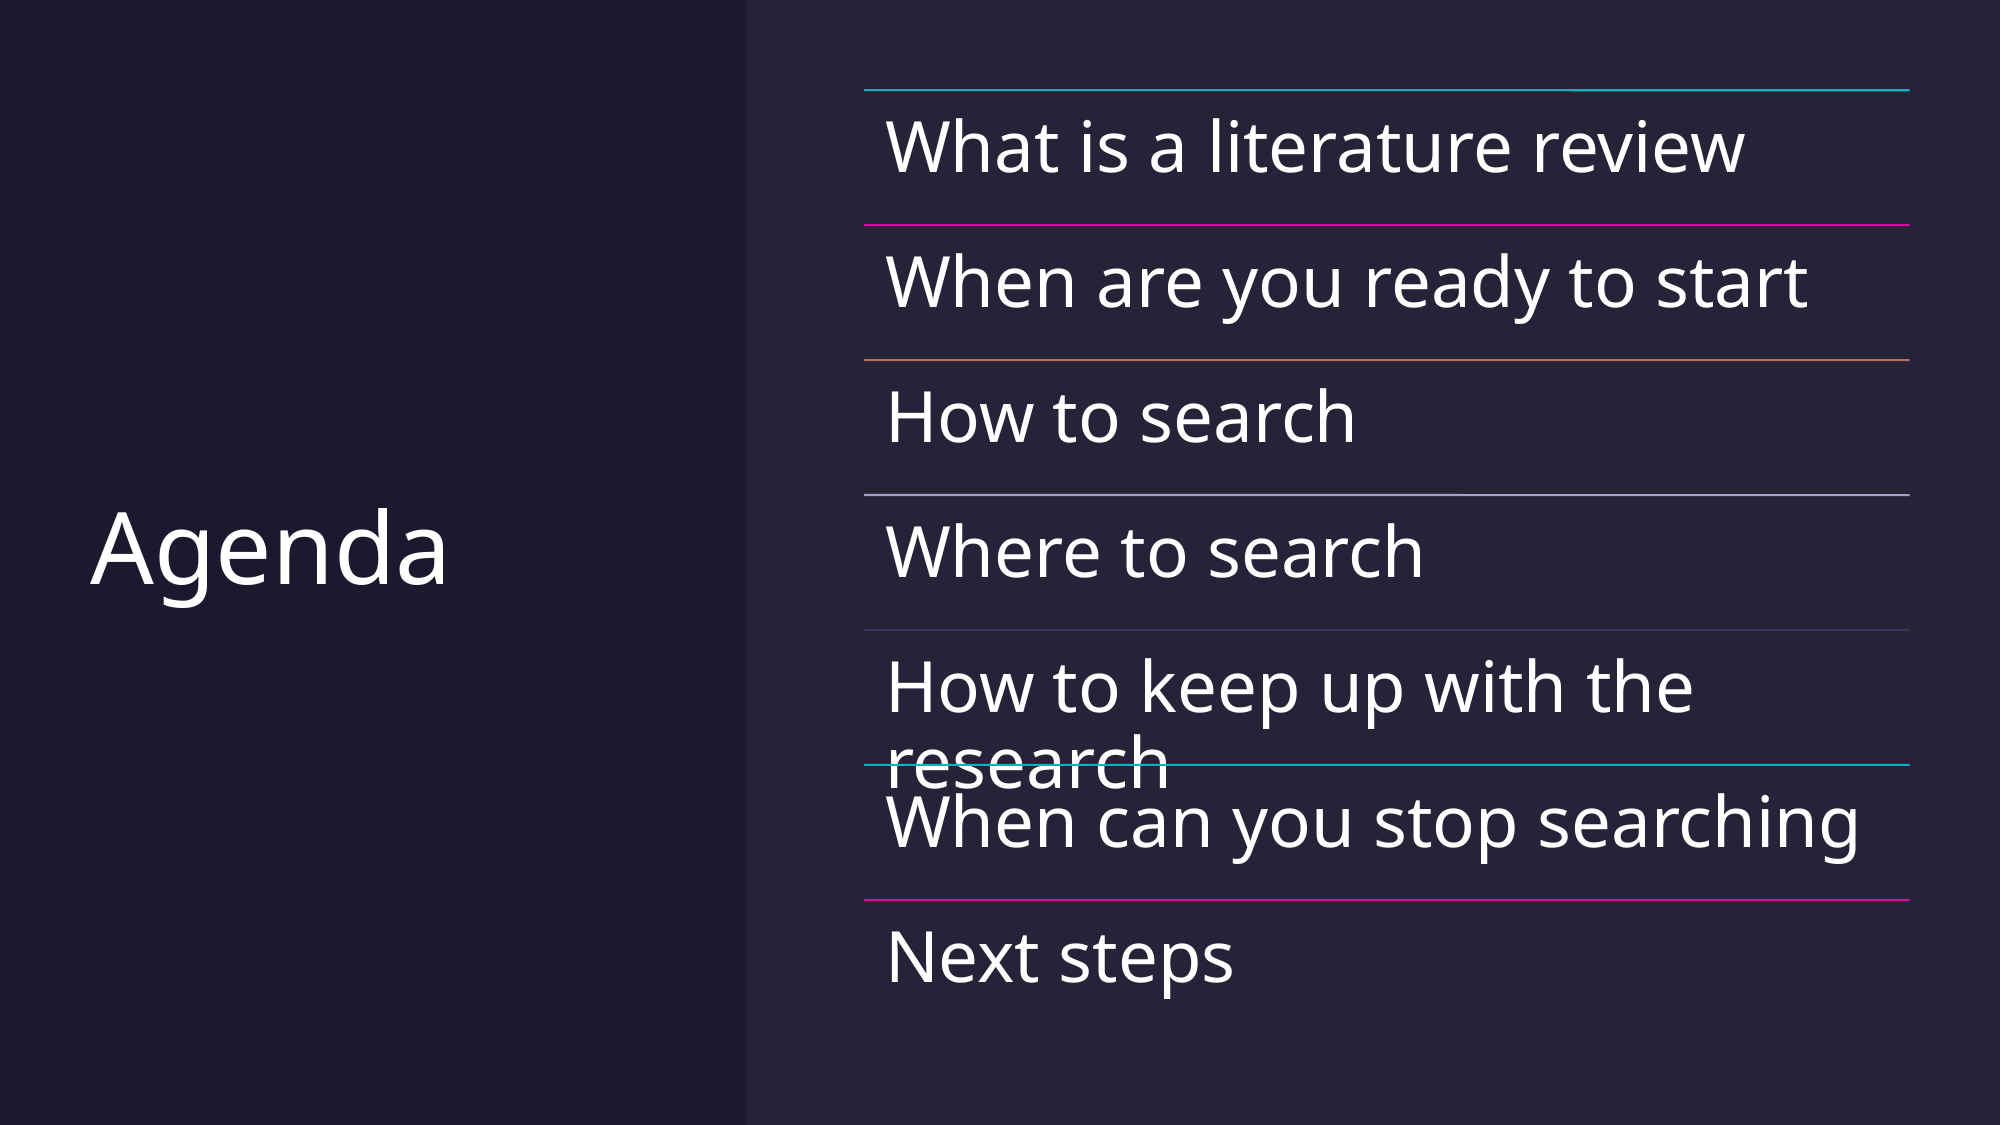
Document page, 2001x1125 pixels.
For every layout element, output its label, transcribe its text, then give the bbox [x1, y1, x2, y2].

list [864, 90, 1910, 1035]
text_box [745, 0, 2000, 1125]
title Agenda [90, 90, 676, 1000]
text_box [0, 0, 745, 1125]
